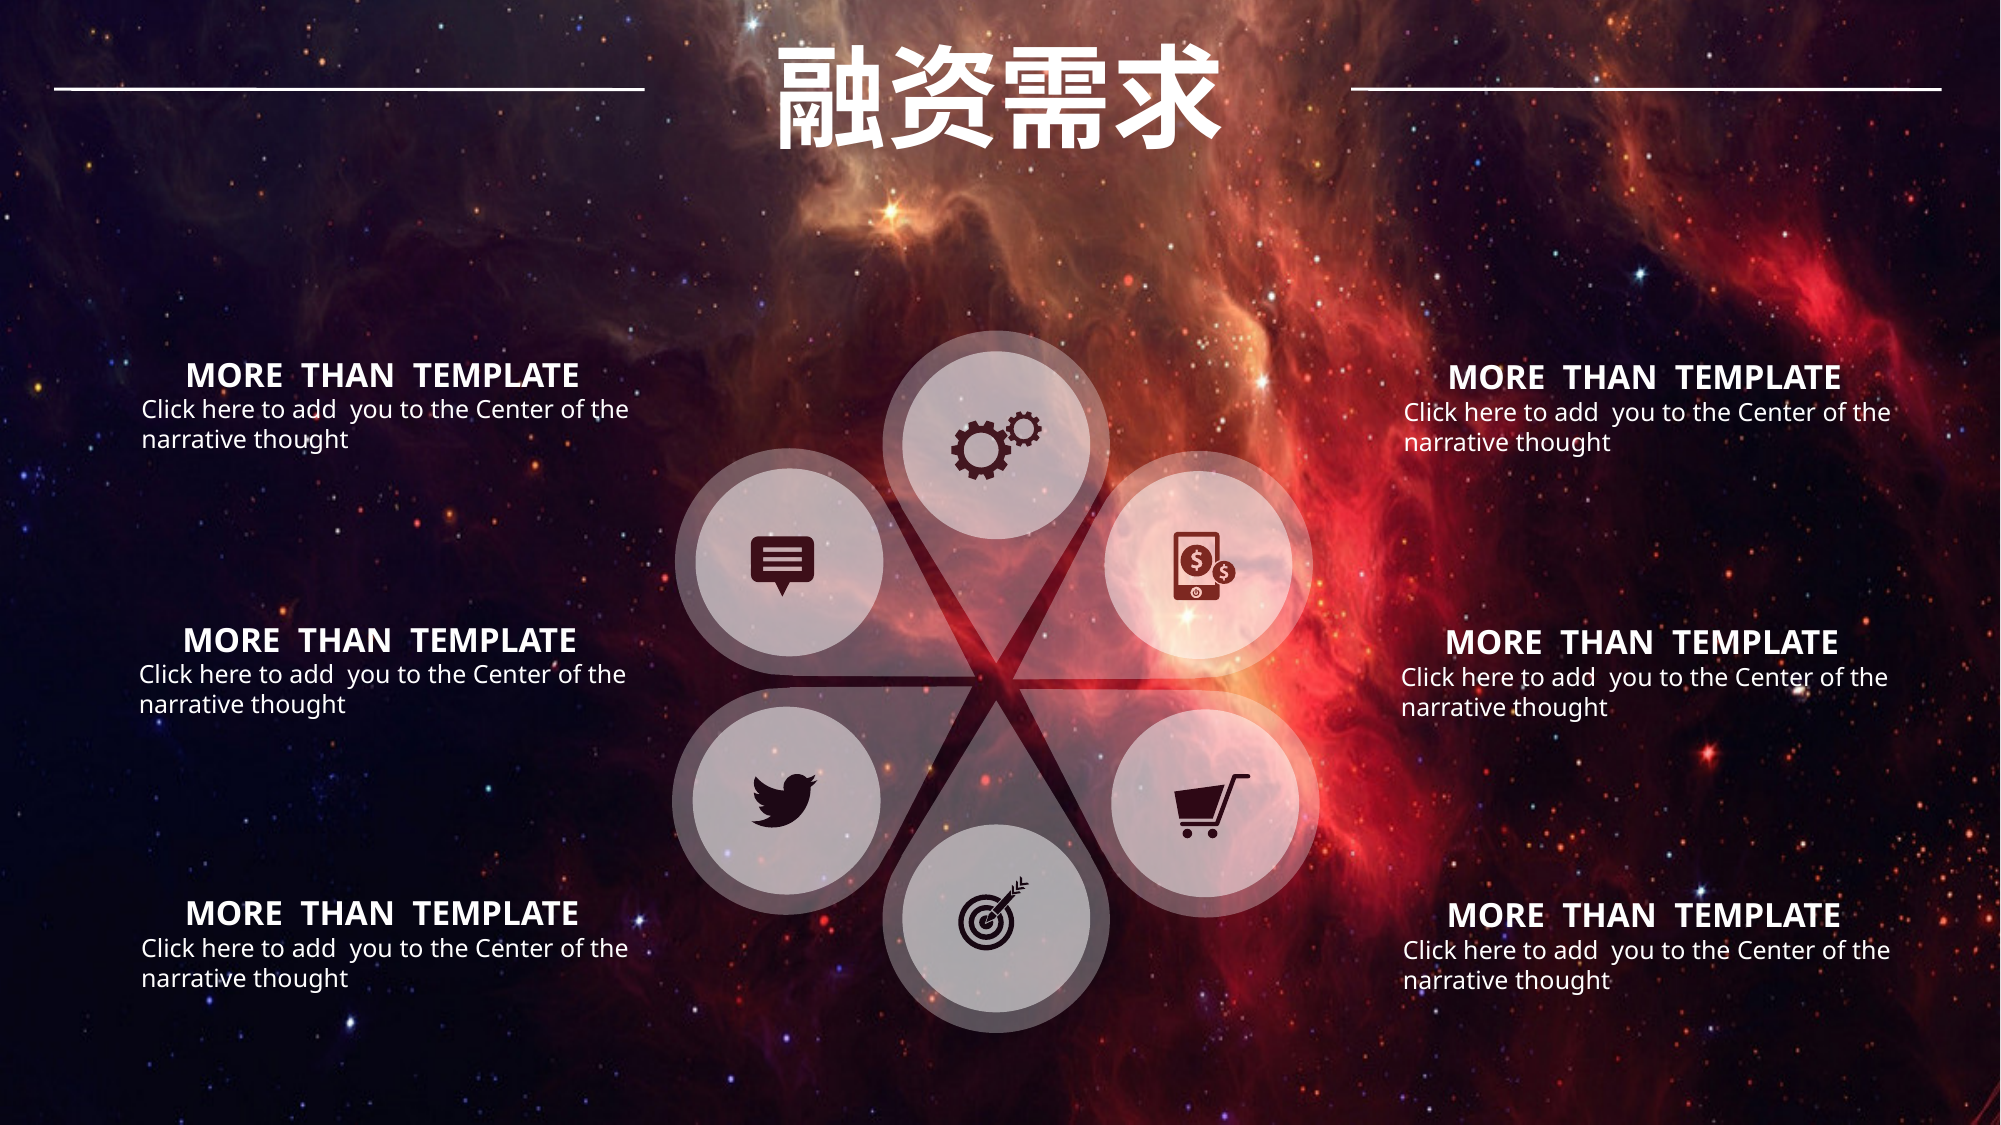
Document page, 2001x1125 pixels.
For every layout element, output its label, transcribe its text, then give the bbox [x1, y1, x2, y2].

text_box MORE THAN TEMPLATE Click here to add you to the Center of the narrative thought [1386, 613, 1917, 819]
text_box MORE THAN TEMPLATE Click here to add you to the Center of the narrative thought [126, 884, 658, 1090]
text_box [1110, 708, 1301, 899]
text_box [673, 447, 977, 678]
text_box [691, 705, 882, 896]
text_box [951, 411, 1042, 480]
text_box MORE THAN TEMPLATE Click here to add you to the Center of the narrative thought [124, 611, 656, 816]
text_box [1103, 470, 1294, 660]
picture [0, 0, 2001, 1125]
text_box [958, 876, 1030, 951]
text_box [881, 698, 1111, 1035]
text_box [881, 329, 1111, 666]
text_box [694, 467, 885, 658]
text_box 融资需求 [760, 19, 1240, 170]
text_box [751, 774, 818, 828]
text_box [1174, 774, 1251, 839]
text_box [671, 685, 974, 916]
text_box [901, 350, 1092, 541]
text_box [750, 536, 814, 597]
text_box MORE THAN TEMPLATE Click here to add you to the Center of the narrative thought [1388, 349, 1920, 554]
text_box [1010, 449, 1314, 681]
text_box [1017, 688, 1321, 919]
text_box MORE THAN TEMPLATE Click here to add you to the Center of the narrative thought [126, 346, 658, 552]
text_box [1173, 531, 1237, 601]
text_box [901, 823, 1092, 1014]
text_box MORE THAN TEMPLATE Click here to add you to the Center of the narrative thought [1388, 887, 1920, 1092]
